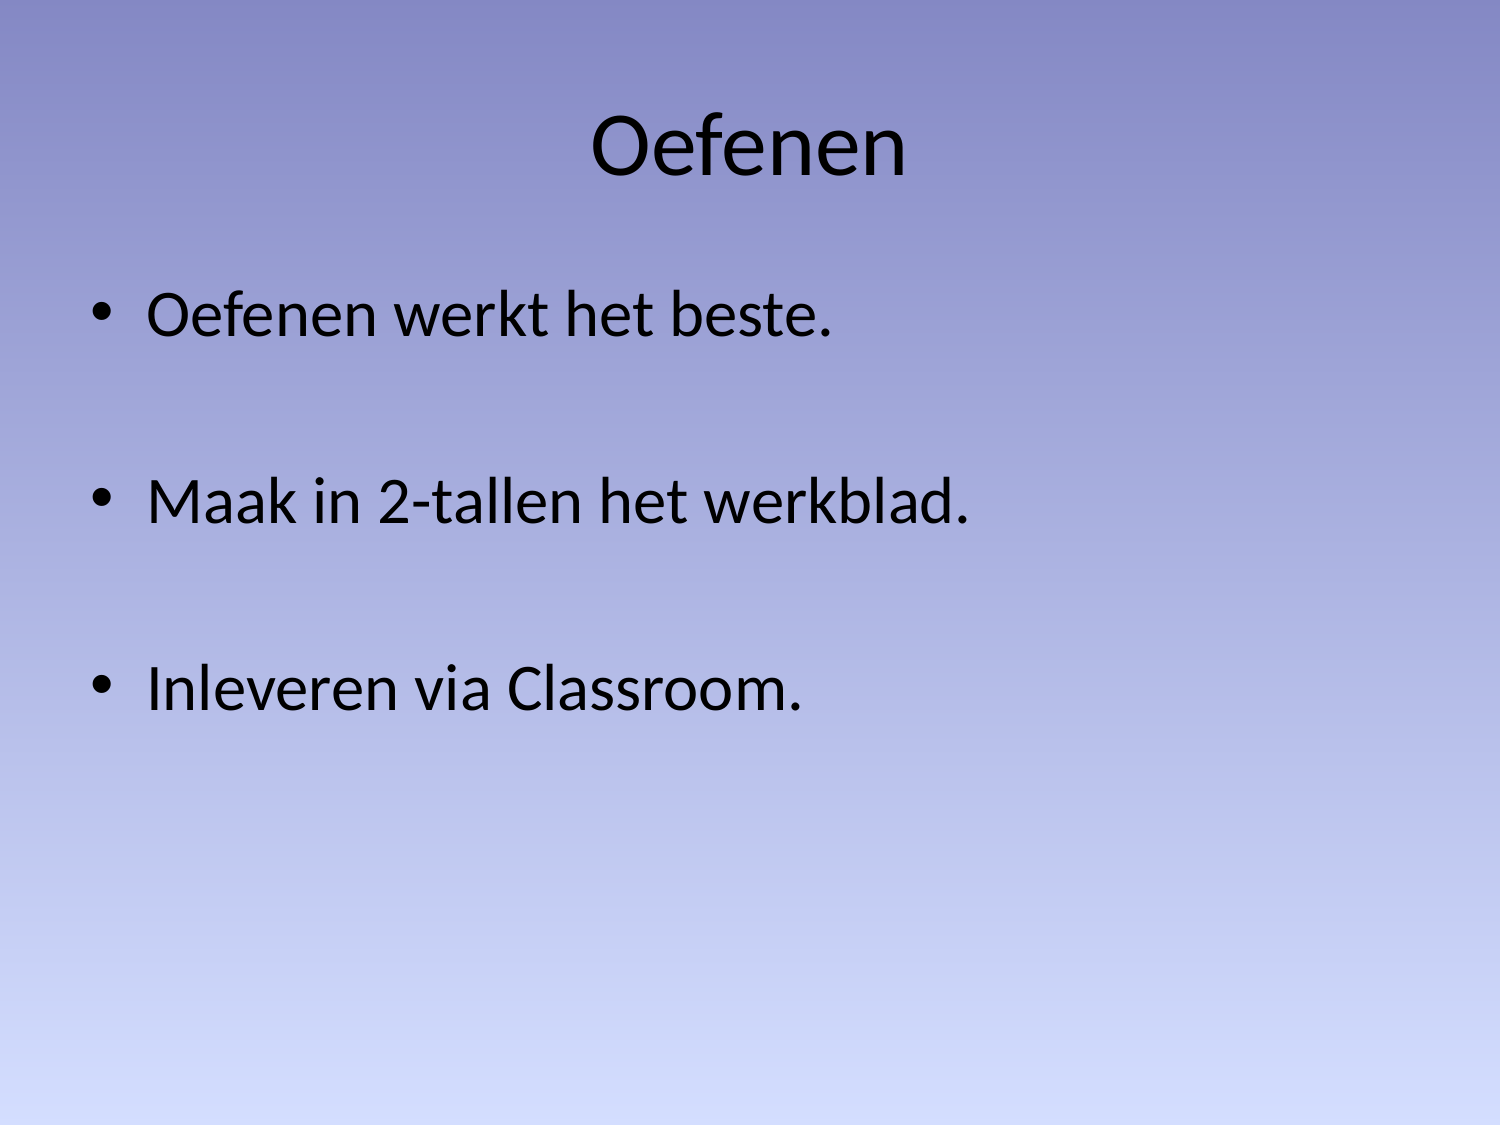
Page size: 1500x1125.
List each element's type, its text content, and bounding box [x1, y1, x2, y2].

list Oefenen werkt het beste. Maak in 2-tallen het werkblad. Inleveren via Classroom. [75, 262, 1425, 1005]
title Oefenen [75, 45, 1425, 233]
